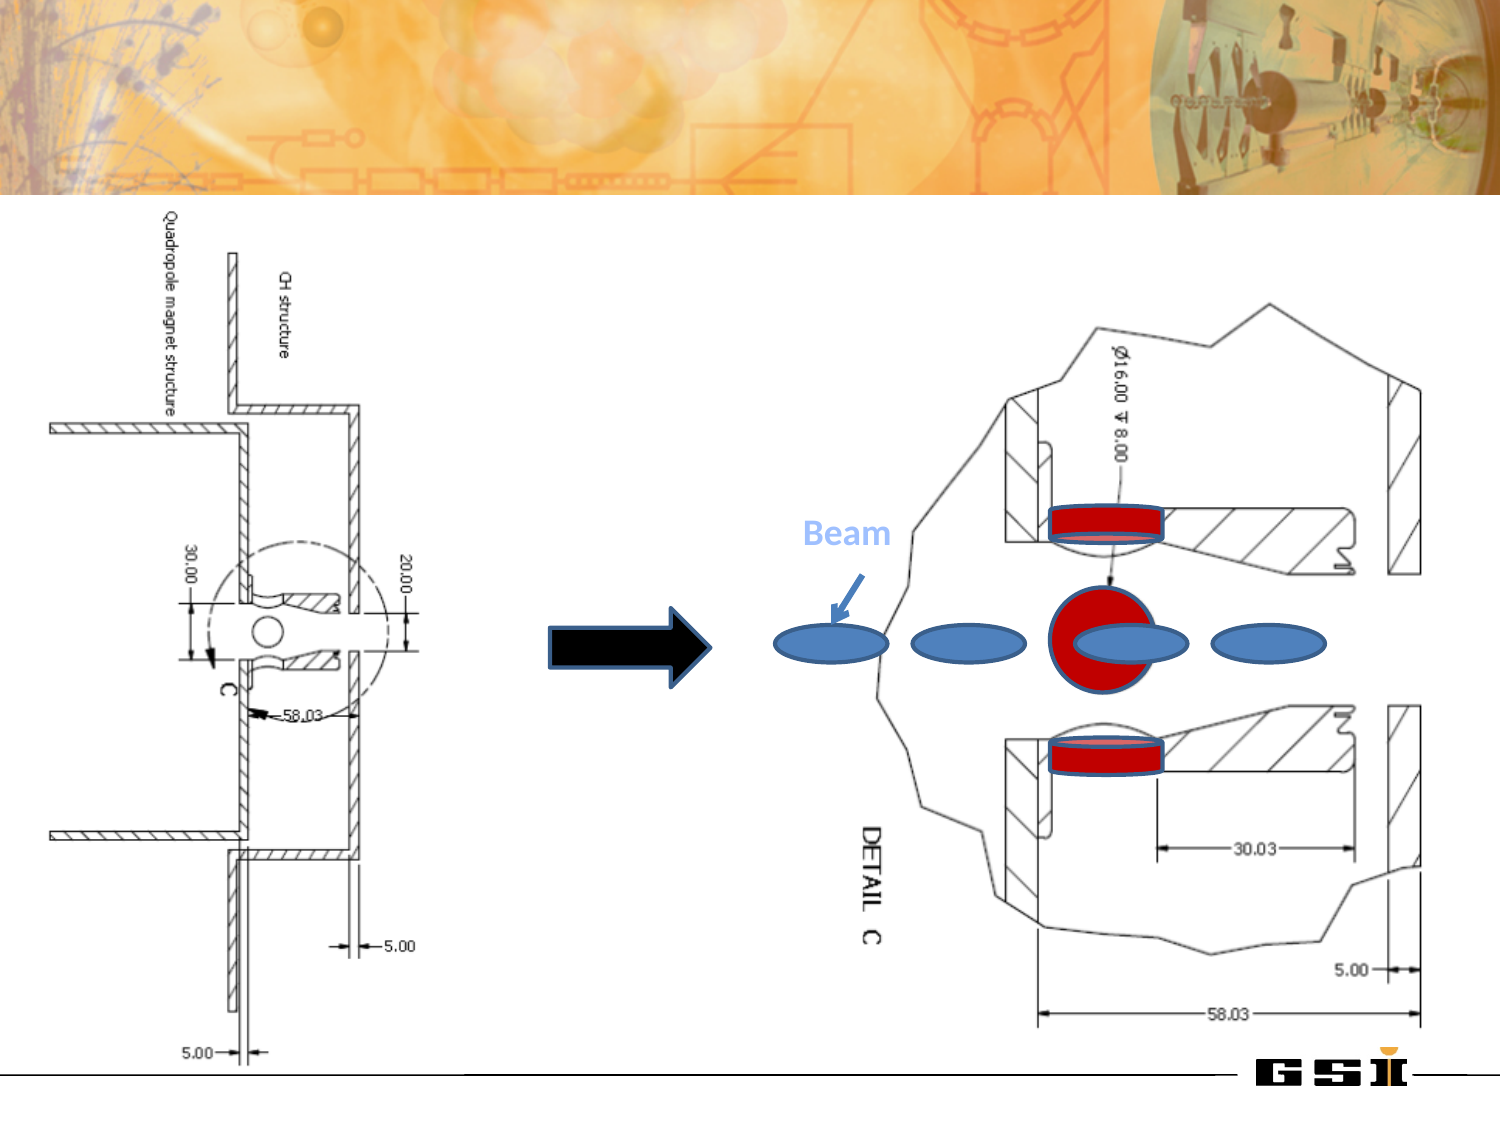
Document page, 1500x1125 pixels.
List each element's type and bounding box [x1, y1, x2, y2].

text_box [0, 0, 1500, 1086]
picture [0, 430, 684, 836]
text_box [830, 574, 863, 626]
picture [770, 354, 1500, 955]
